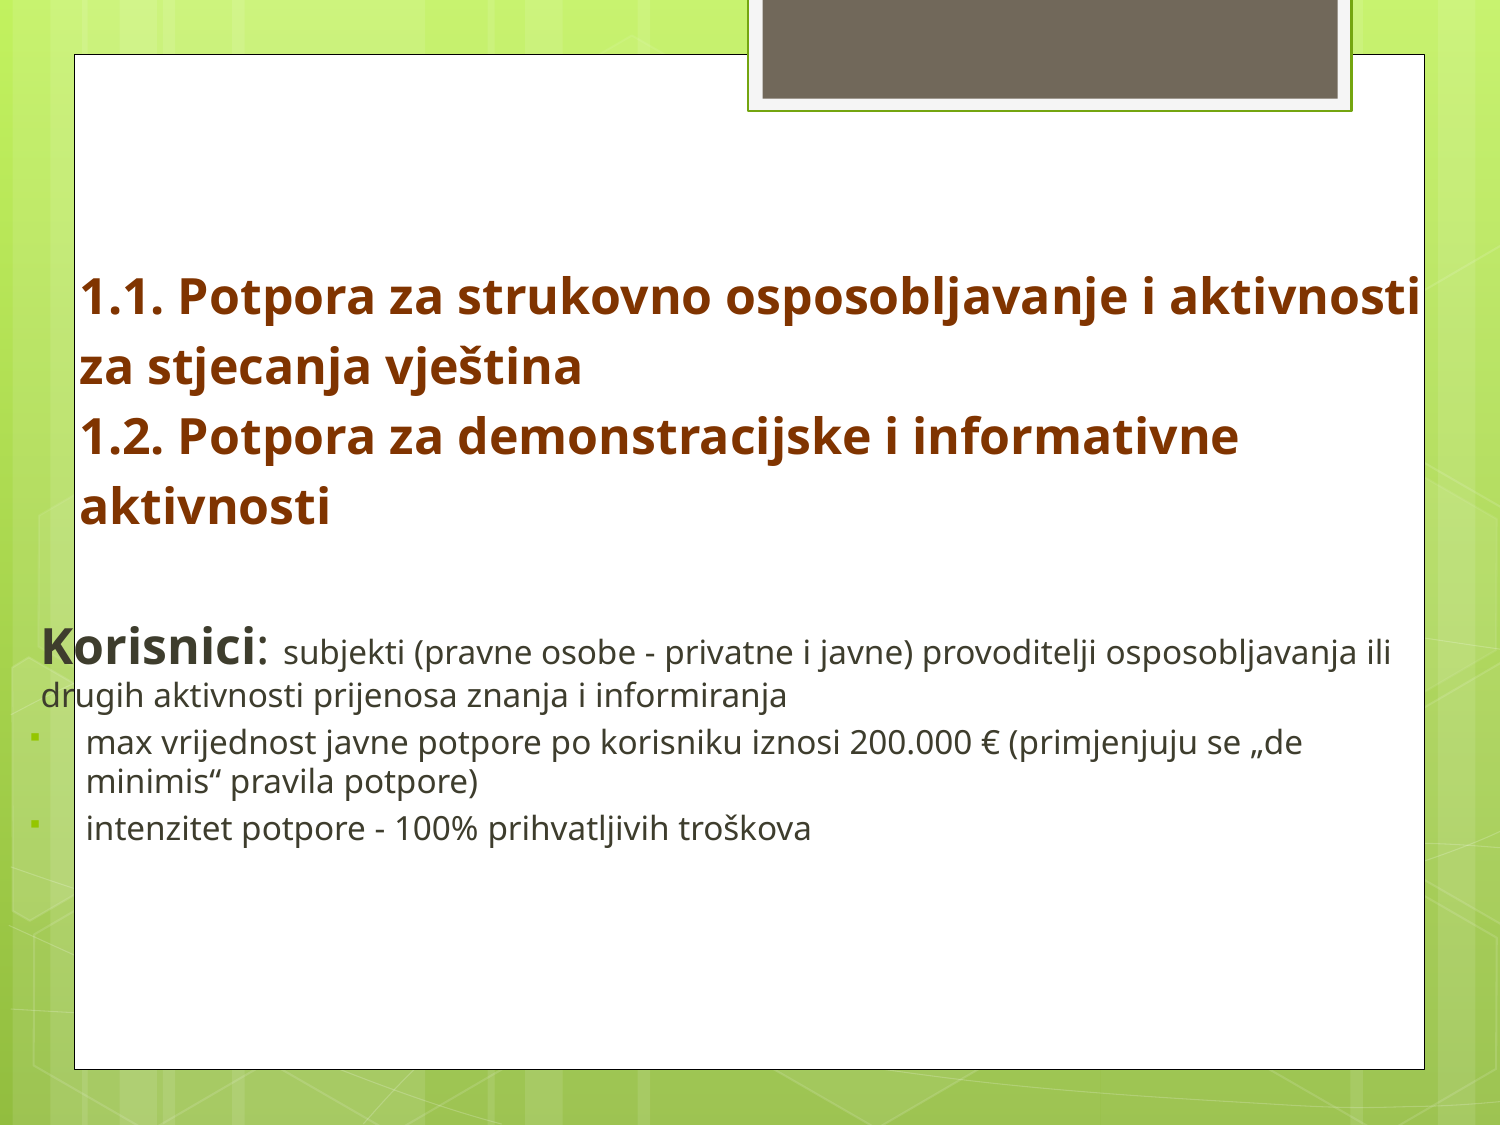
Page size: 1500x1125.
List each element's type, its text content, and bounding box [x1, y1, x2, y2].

list 1.1. Potpora za strukovno osposobljavanje i aktivnosti za stjecanja vještina 1.2. Potpora za demonstracijske i informativne aktivnosti Korisnici: subjekti (pravne osobe - privatne i javne) provoditelji osposobljavanja ili drugih aktivnosti prijenosa znanja i informiranja max vrijednost javne potpore po korisniku iznosi 200.000 € (primjenjuju se „de minimis“ pravila potpore) intenzitet potpore - 100% prihvatljivih troškova [14, 257, 1441, 1025]
